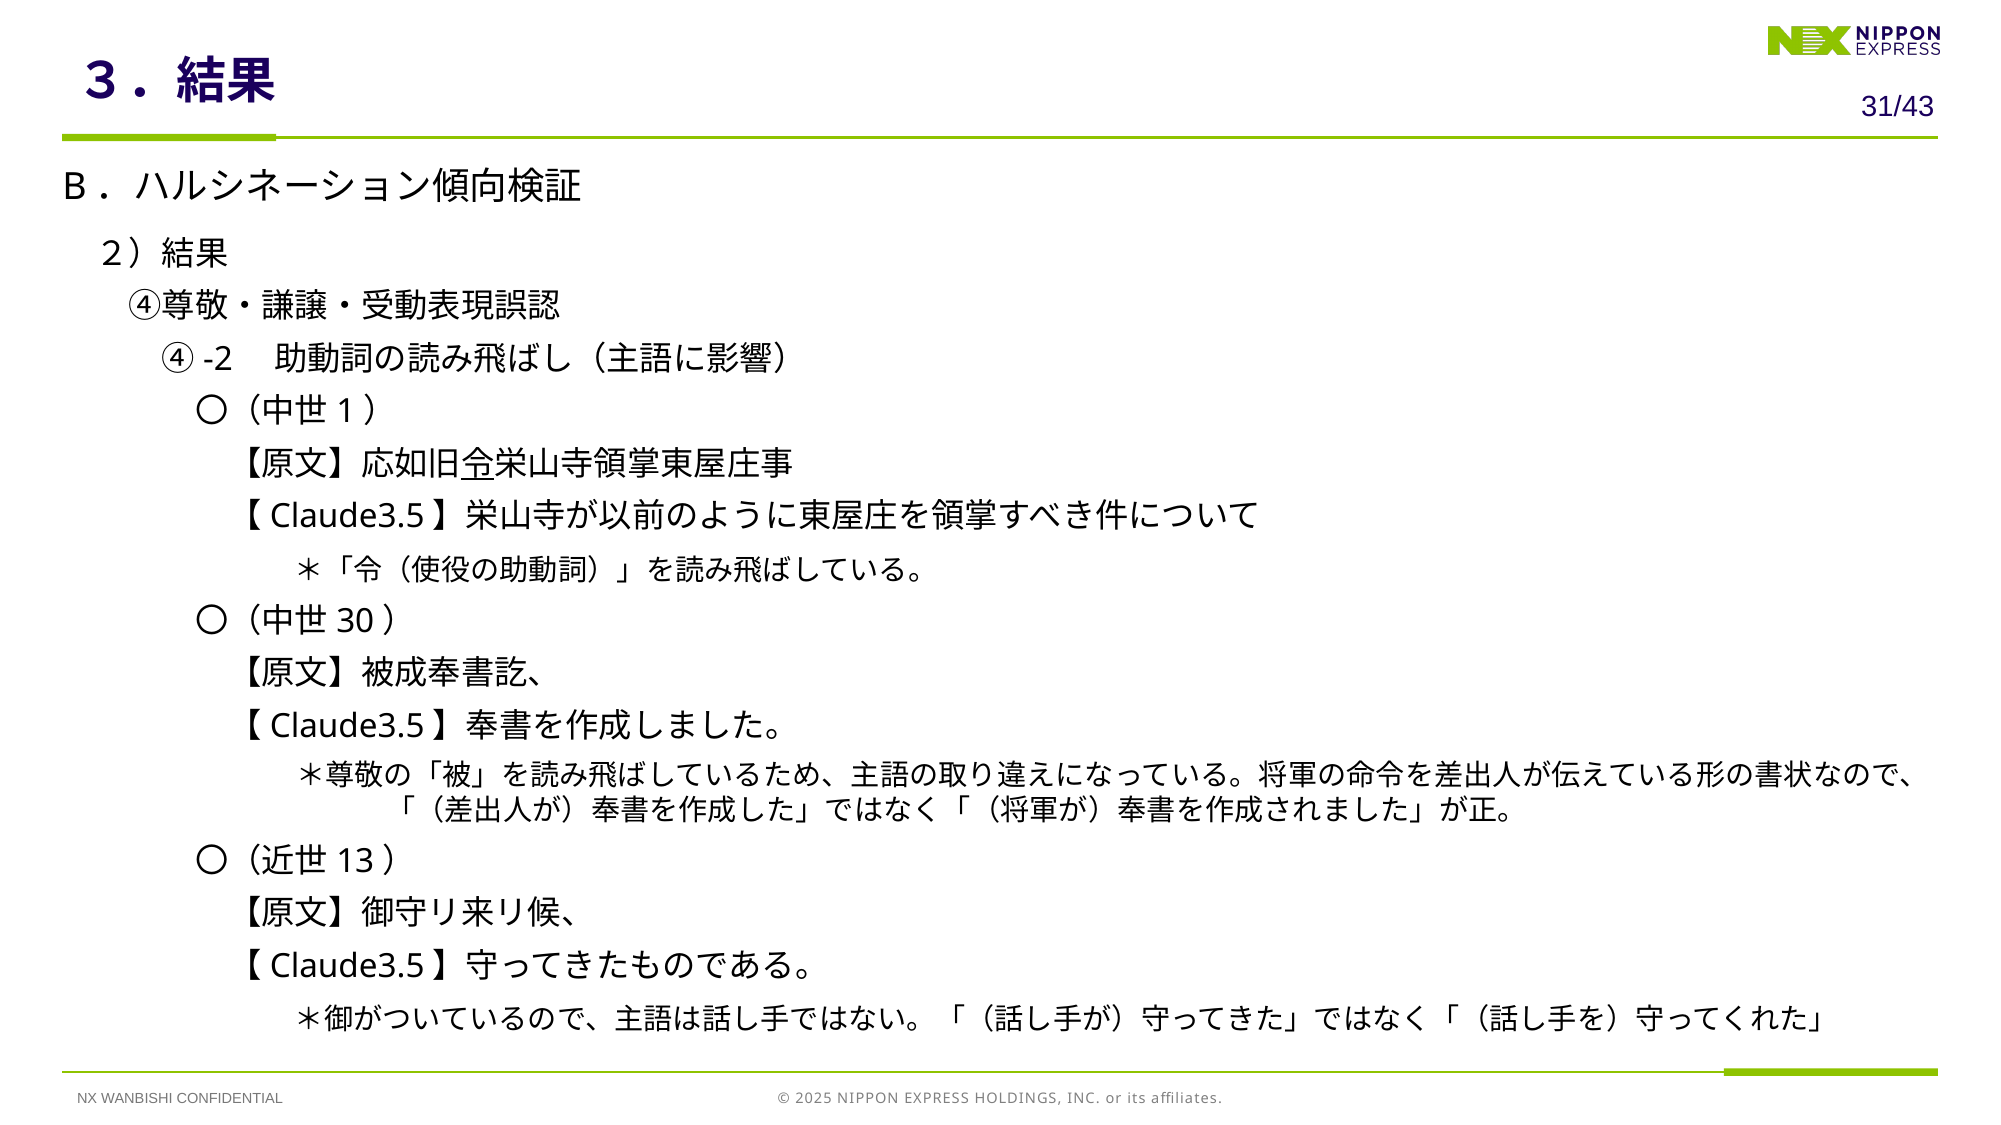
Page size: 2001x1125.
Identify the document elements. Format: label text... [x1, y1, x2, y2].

footer NX WANBISHI CONFIDENTIAL [62, 1086, 738, 1110]
slide_number 30/43 [1848, 87, 1935, 123]
list B．ハルシネーション傾向検証 ２）結果 ④尊敬・謙譲・受動表現誤認 ④-2 助動詞の読み飛ばし（主語に影響） 〇（中世1） 【原文】応如旧令栄山寺領掌東屋庄事 【Claude3.5】栄山寺が以前のように東屋庄を領掌すべき件について ＊「令（使役の助動詞）」を読み飛ばしている。 〇（中世30） 【原文】被成奉書訖、 【Claude3.5】奉書を作成しました。 ＊尊敬の「被」を読み飛ばしているため、主語の取り違えになっている。将軍の命令を差出人が伝えている形の書状なので、 「（差出人が）奉書を作成した」ではなく「（将軍が）奉書を作成されました」が正。 〇（近世13） 【原文】御守リ来リ候、 【Claude3.5】守ってきたものである。 ＊御がついているので、主語は話し手ではない。「（話し手が）守ってきた」ではなく「（話し手を）守ってくれた」 [62, 162, 1939, 1082]
title ３．結果 [62, 41, 1742, 103]
picture [1768, 26, 1940, 55]
